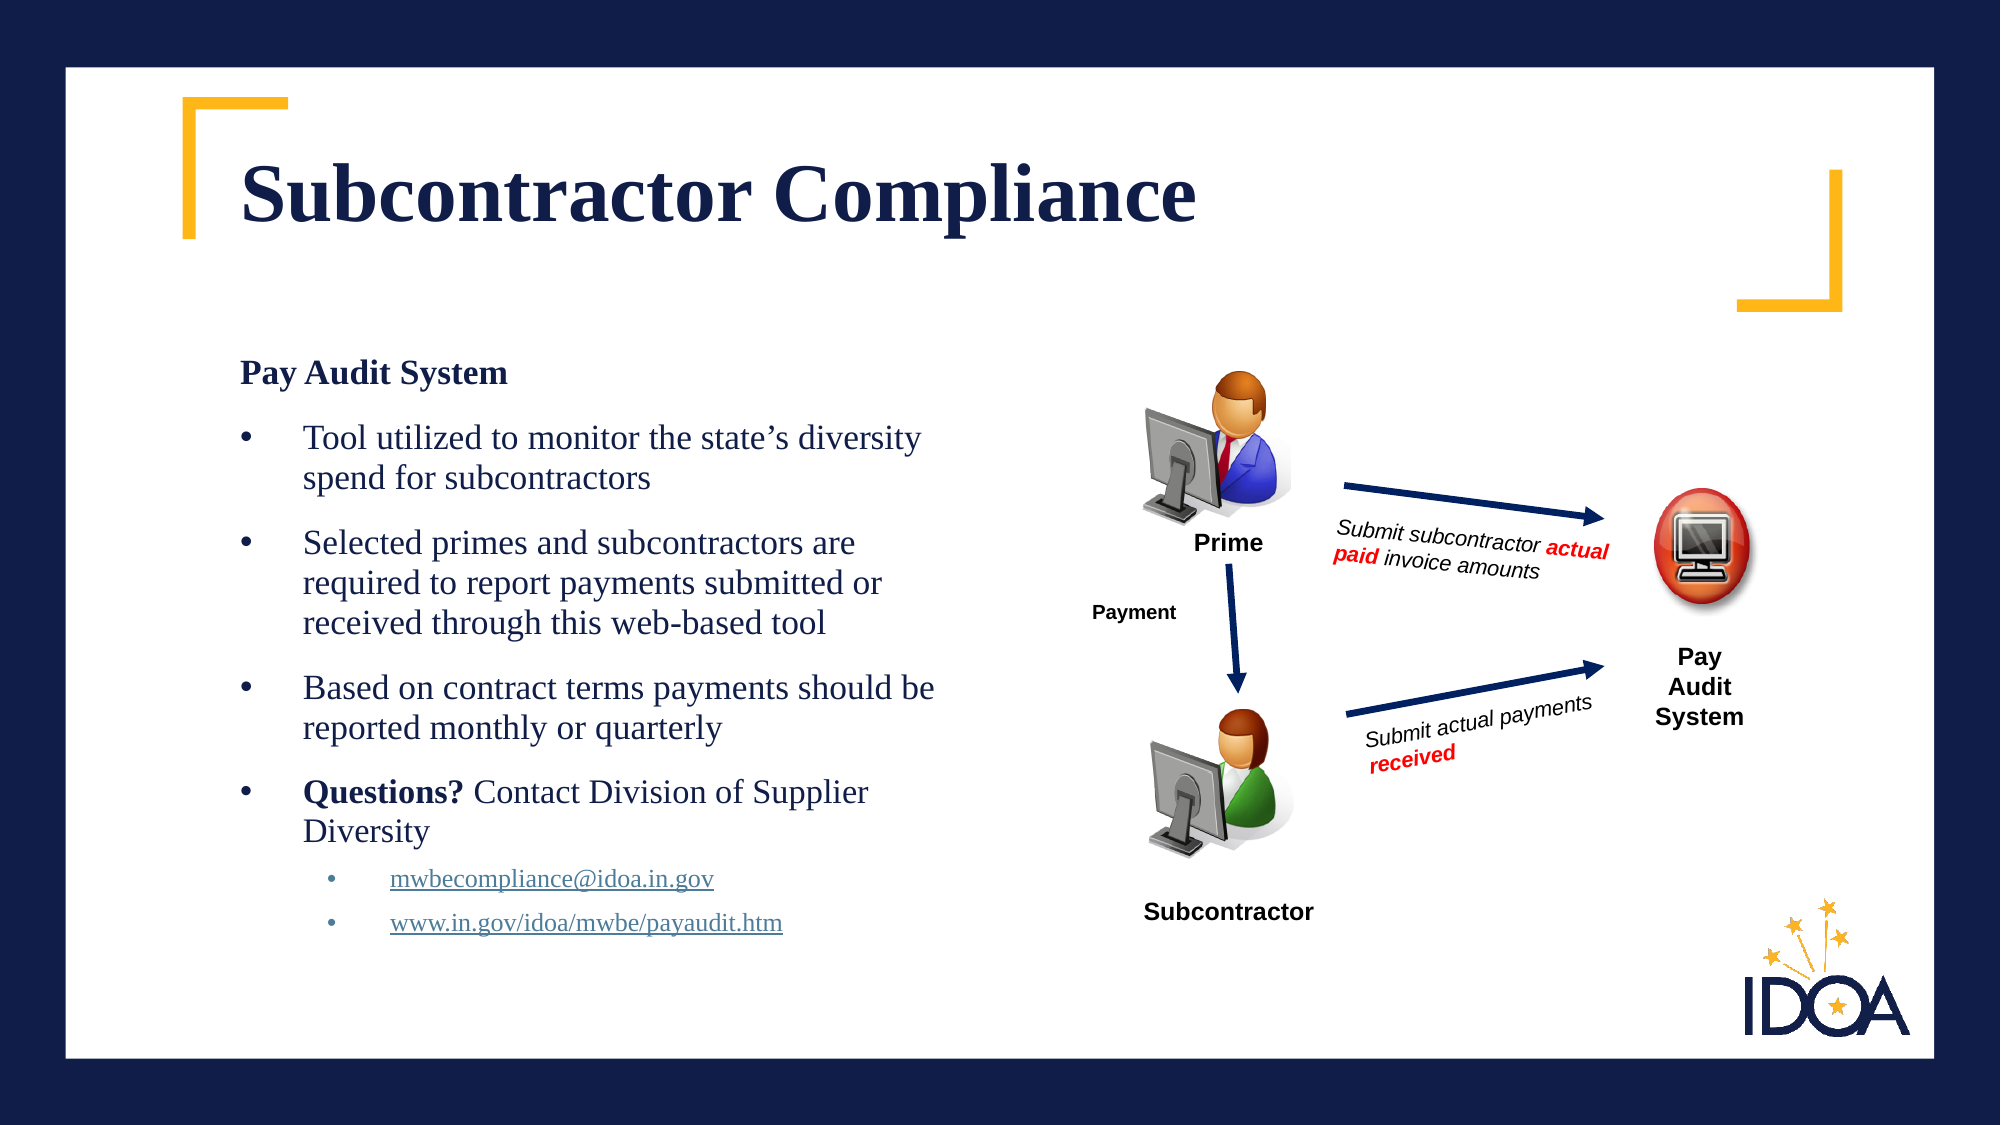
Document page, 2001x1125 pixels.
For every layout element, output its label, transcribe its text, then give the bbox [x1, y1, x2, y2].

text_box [1076, 345, 1763, 941]
picture [1702, 857, 1959, 1114]
list Pay Audit System Tool utilized to monitor the state’s diversity spend for subcontractors Selected primes and subcontractors are required to report payments submitted or received through this web-based tool Based on contract terms payments should be reported monthly or quarterly Questions? Contact Division of Supplier Diversity mwbecompliance@idoa.in.gov www.in.gov/idoa/mwbe/payaudit.htm [225, 345, 954, 1005]
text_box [1228, 570, 1239, 694]
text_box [1346, 665, 1605, 715]
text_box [1343, 485, 1605, 520]
title Subcontractor Compliance [225, 142, 1800, 279]
